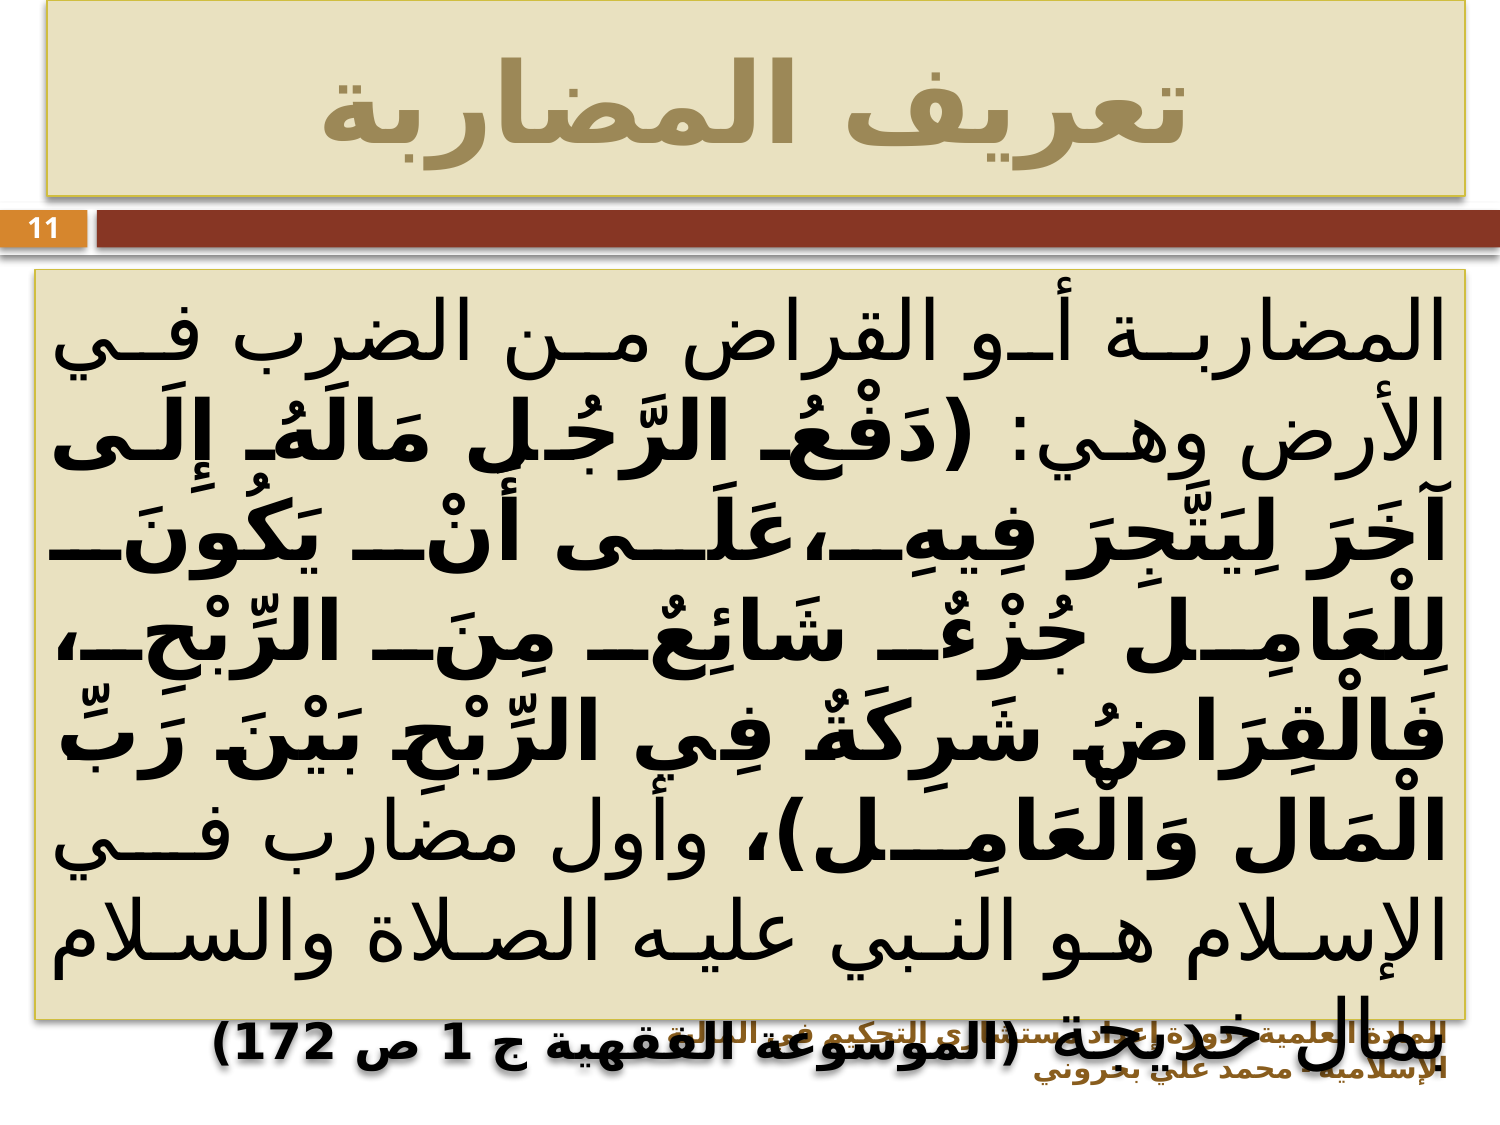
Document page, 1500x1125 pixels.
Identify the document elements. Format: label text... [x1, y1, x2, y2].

title تعريف المضاربة [46, 0, 1466, 197]
slide_number 11 [0, 208, 88, 249]
footer المادة العلمية - دورة إعداد مستشاري التحكيم في المالية الإسلامية - محمد علي بحروني [574, 1028, 1464, 1080]
list المضاربة أو القراض من الضرب في الأرض وهي: (دَفْعُ الرَّجُل مَالَهُ إِلَى آخَرَ لِيَتَّجِرَ فِيهِ،عَلَى أَنْ يَكُونَ لِلْعَامِل جُزْءٌ شَائِعٌ مِنَ الرِّبْحِ، فَالْقِرَاضُ شَرِكَةٌ فِي الرِّبْحِ بَيْنَ رَبِّ الْمَال وَالْعَامِل)، وأول مضارب في الإسلام هو النبي عليه الصلاة والسلام بمال خديجة (الموسوعة الفقهية ج 1 ص 172) [34, 269, 1466, 1020]
